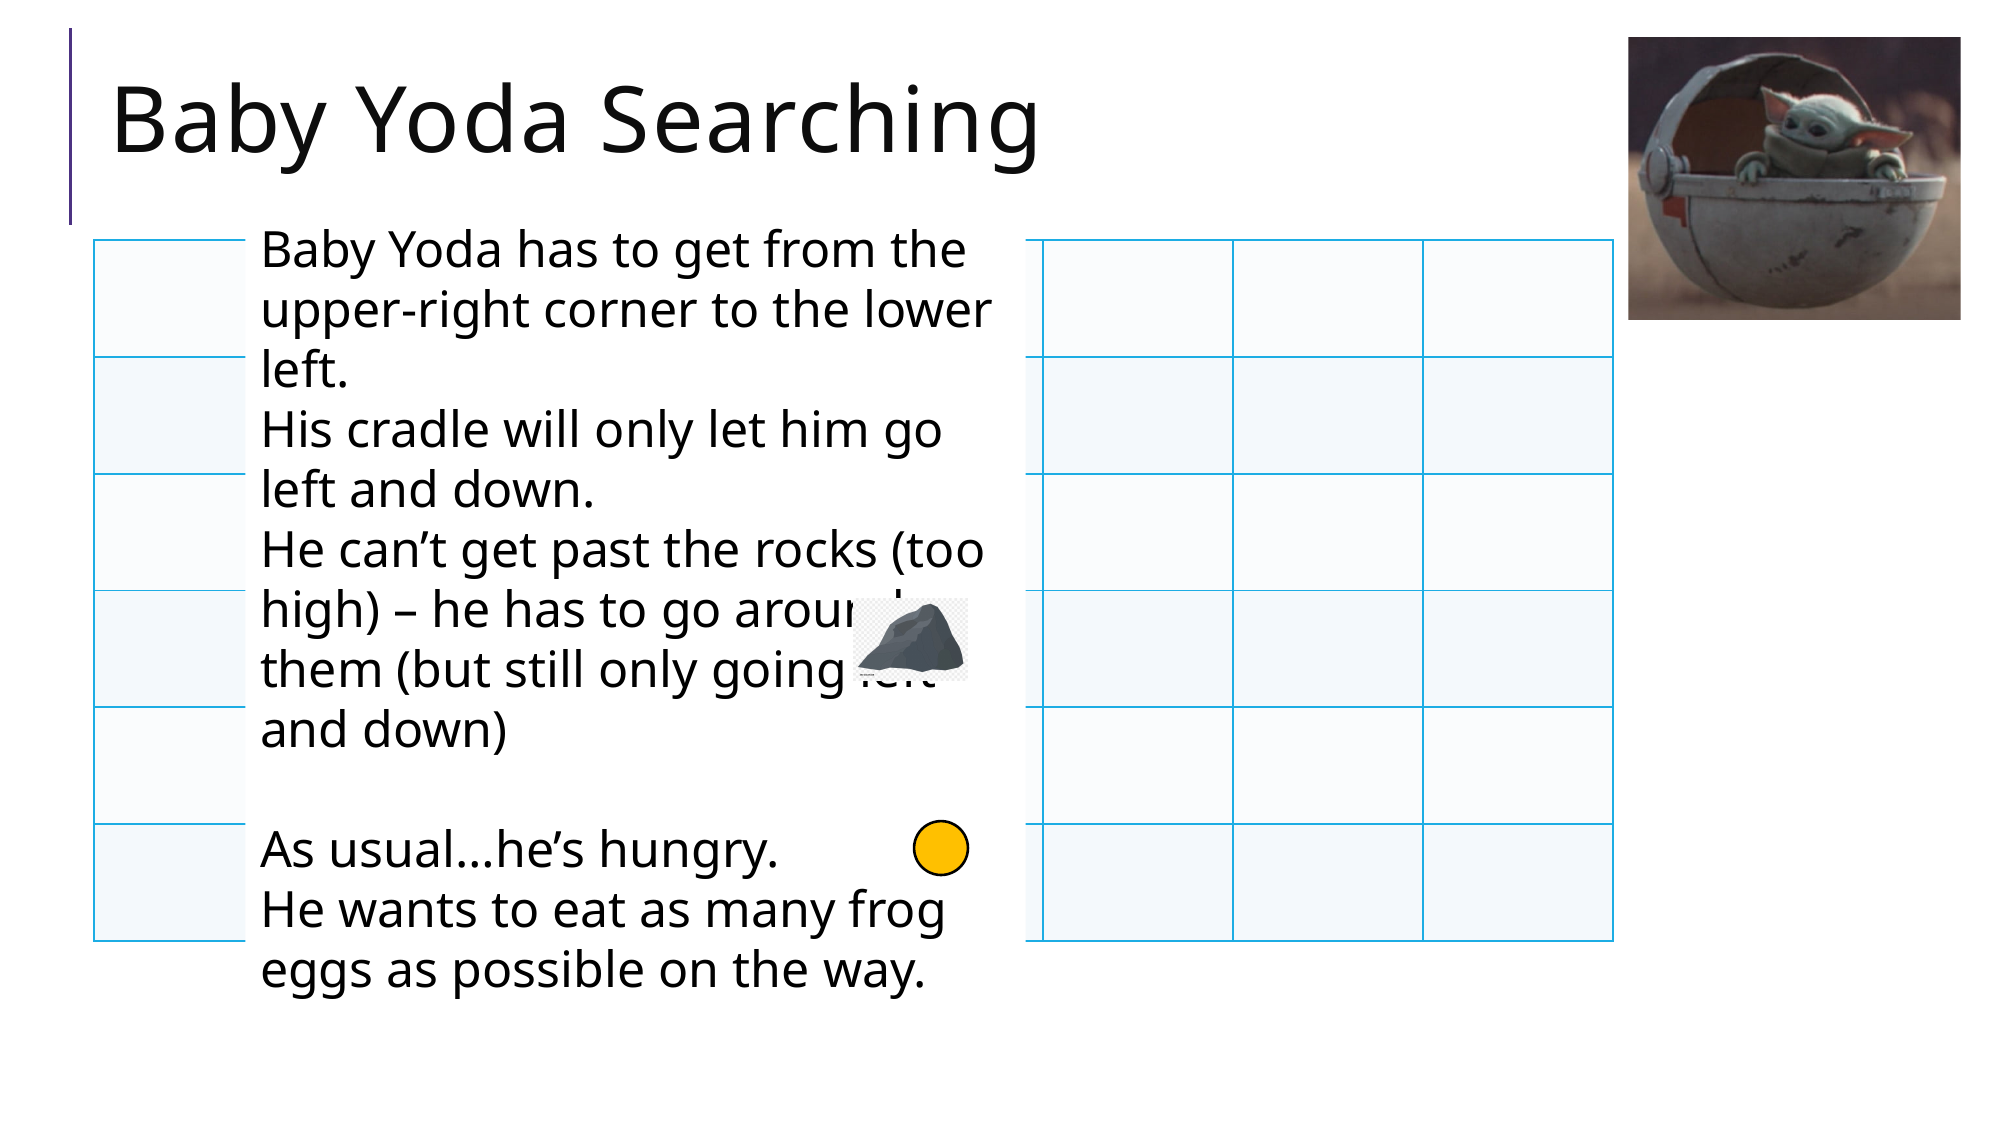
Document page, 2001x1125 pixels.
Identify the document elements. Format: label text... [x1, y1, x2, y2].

picture [853, 598, 969, 681]
title Baby Yoda Searching [94, 43, 1621, 210]
table_cell [1044, 475, 1232, 590]
picture [1628, 37, 1962, 320]
table_cell [1044, 358, 1232, 473]
table_cell [1424, 825, 1612, 940]
table_cell [1044, 708, 1232, 823]
table_header [1044, 241, 1232, 356]
table_cell [1424, 358, 1612, 473]
table_cell [1026, 475, 1042, 590]
table_header [1026, 241, 1042, 356]
table_cell [1044, 591, 1232, 706]
table_cell [1044, 825, 1232, 940]
table_cell [1026, 358, 1042, 473]
table_header [95, 241, 245, 356]
table_cell [1234, 708, 1422, 823]
table_cell [1234, 475, 1422, 590]
table_header [1234, 241, 1422, 356]
table_cell [1026, 825, 1042, 940]
table_cell [1234, 825, 1422, 940]
table_header [1424, 241, 1612, 356]
table_cell [1424, 708, 1612, 823]
table_cell [95, 825, 245, 940]
text_box Baby Yoda has to get from the upper-right corner to the lower left. His cradle will only let him go left and down. He can’t get past the rocks (too high) – he has to go around them (but still only going left and down) As usual…he’s hungry. He wants to eat as many frog eggs as possible on the way. [245, 209, 1026, 1005]
table_cell [95, 708, 245, 823]
table_cell [95, 358, 245, 473]
table_cell [1424, 591, 1612, 706]
table_cell [95, 475, 245, 590]
table_cell [1424, 475, 1612, 590]
table_cell [1234, 358, 1422, 473]
table_cell [1234, 591, 1422, 706]
table_cell [1026, 591, 1042, 706]
table_cell [95, 591, 245, 706]
text_box [912, 819, 970, 877]
table_cell [1026, 708, 1042, 823]
